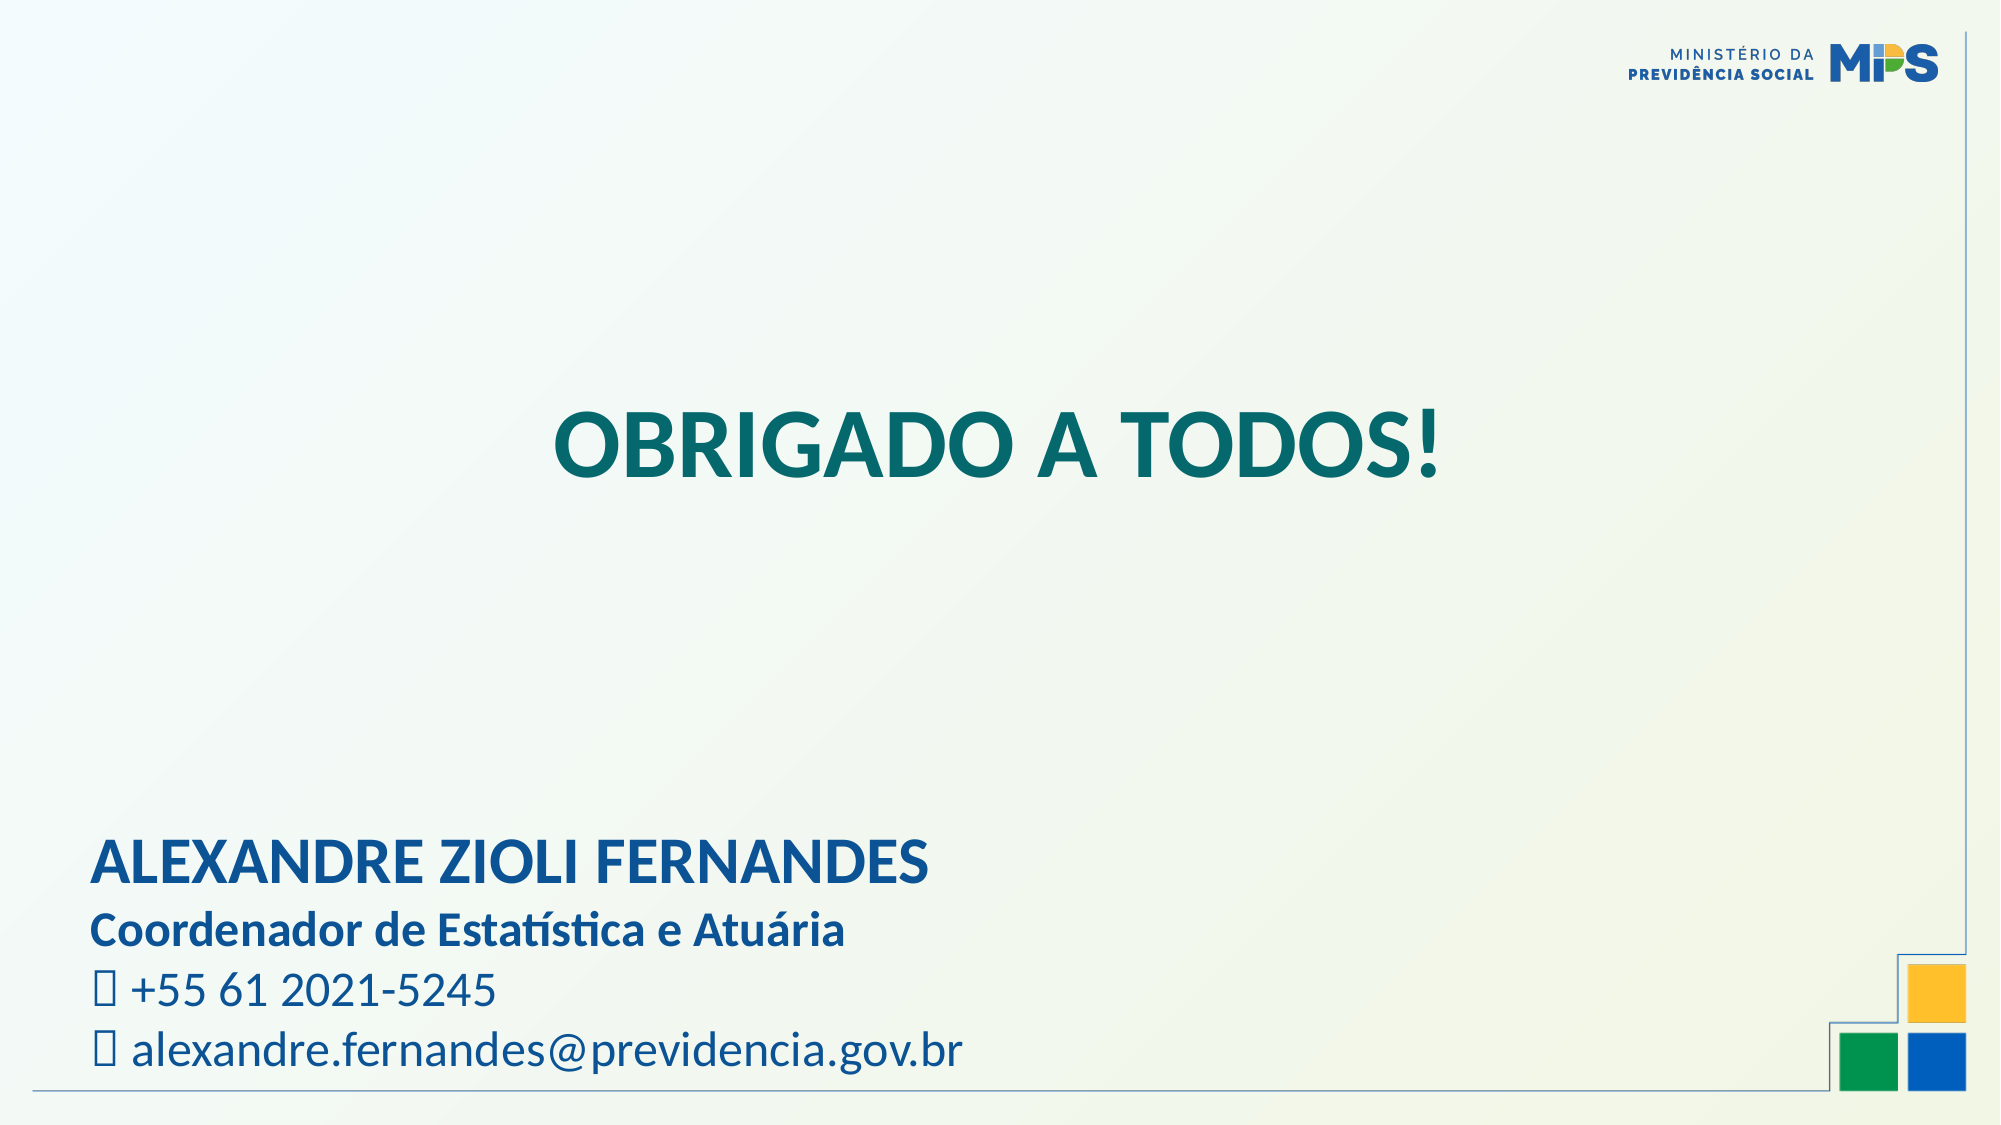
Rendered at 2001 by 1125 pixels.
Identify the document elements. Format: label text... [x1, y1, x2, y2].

picture [0, 0, 2000, 1125]
title Obrigado A todos! [75, 377, 1925, 518]
text_box ALEXANDRE ZIOLI FERNANDES Coordenador de Estatística e Atuária  +55 61 2021-5245  alexandre.fernandes@previdencia.gov.br [75, 809, 1597, 1085]
